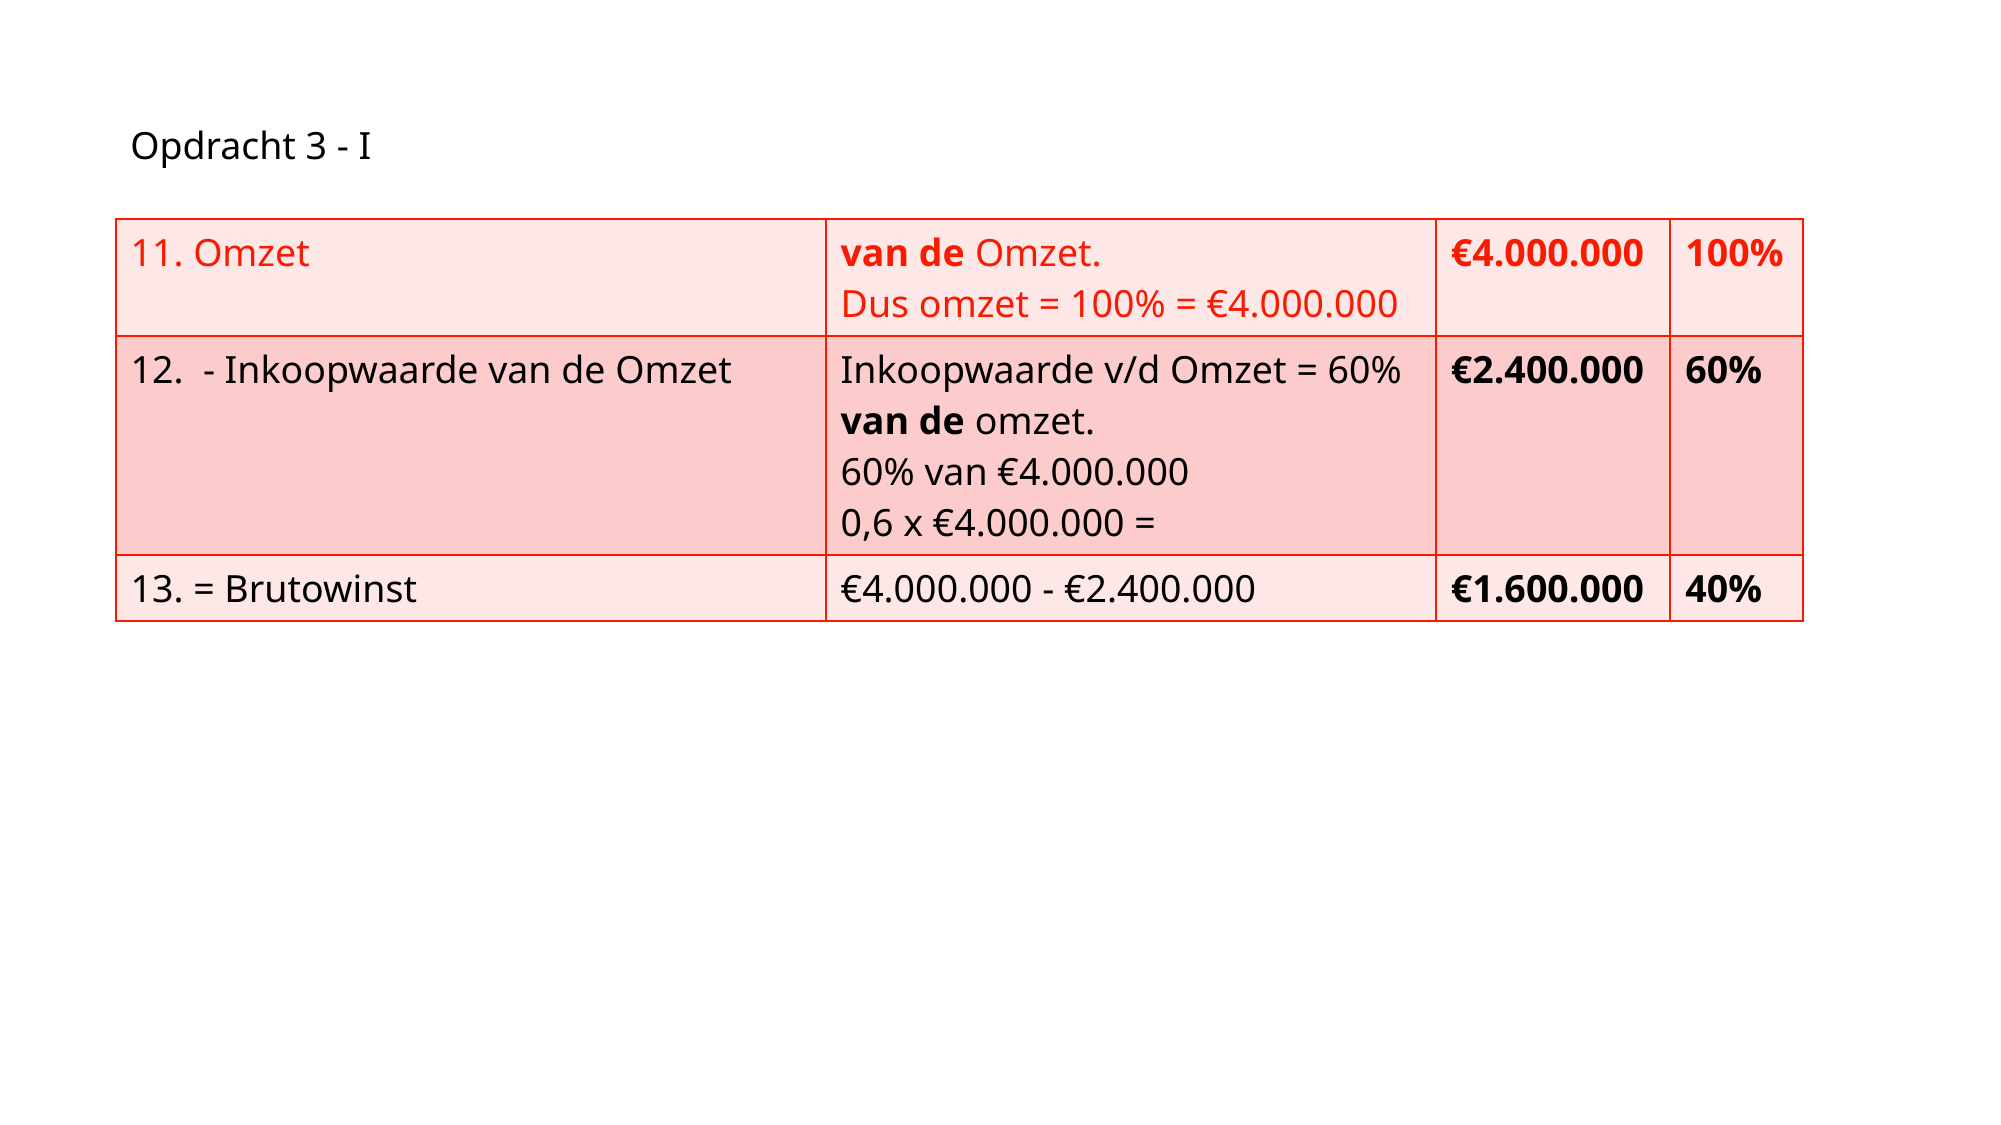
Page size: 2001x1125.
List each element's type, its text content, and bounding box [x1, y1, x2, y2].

text_box Opdracht 3 - I [115, 115, 668, 175]
table_cell €2.400.000 [1437, 337, 1669, 554]
table_cell €4.000.000 - €2.400.000 [827, 556, 1435, 620]
table_cell 12. - Inkoopwaarde van de Omzet [117, 337, 825, 554]
table_header 100% [1671, 220, 1802, 335]
table_cell Inkoopwaarde v/d Omzet = 60% van de omzet. 60% van €4.000.000 0,6 x €4.000.000 = [827, 337, 1435, 554]
table_cell 60% [1671, 337, 1802, 554]
table_header van de Omzet. Dus omzet = 100% = €4.000.000 [827, 220, 1435, 335]
table_cell 13. = Brutowinst [117, 556, 825, 620]
table_header 11. Omzet [117, 220, 825, 335]
table_header €4.000.000 [1437, 220, 1669, 335]
table_cell €1.600.000 [1437, 556, 1669, 620]
table_cell 40% [1671, 556, 1802, 620]
